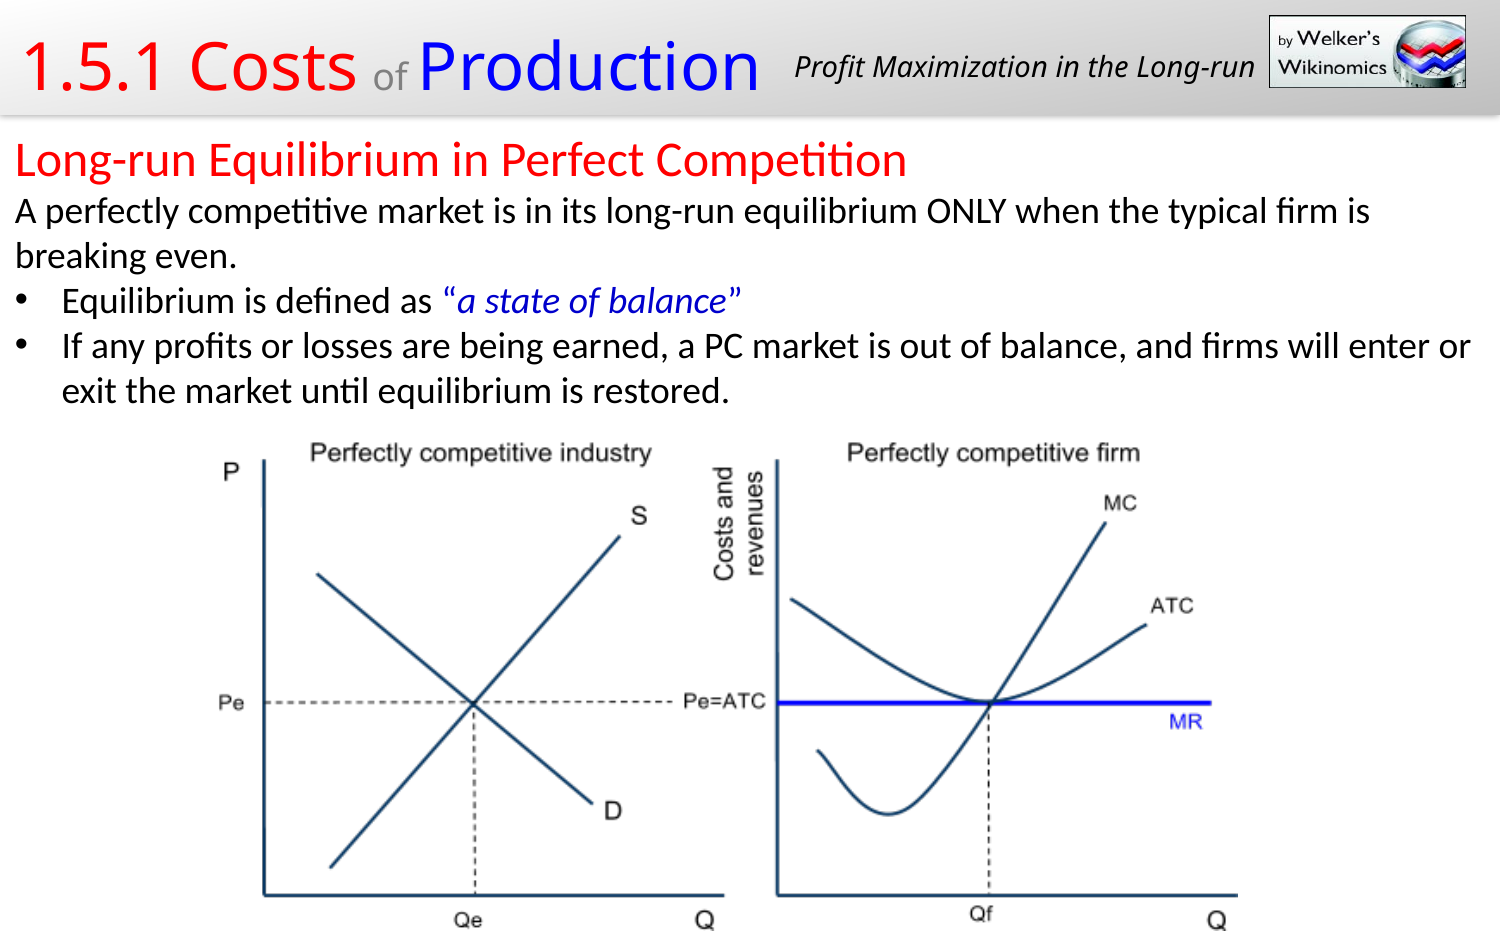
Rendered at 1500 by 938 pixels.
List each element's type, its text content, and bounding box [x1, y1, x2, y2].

picture [199, 421, 1238, 931]
text_box Long-run Equilibrium in Perfect Competition A perfectly competitive market is in its long-run equilibrium ONLY when the typical firm is breaking even. Equilibrium is defined as “a state of balance” If any profits or losses are being earned, a PC market is out of balance, and firms will enter or exit the market until equilibrium is restored. [0, 123, 1500, 419]
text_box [0, 0, 1500, 115]
